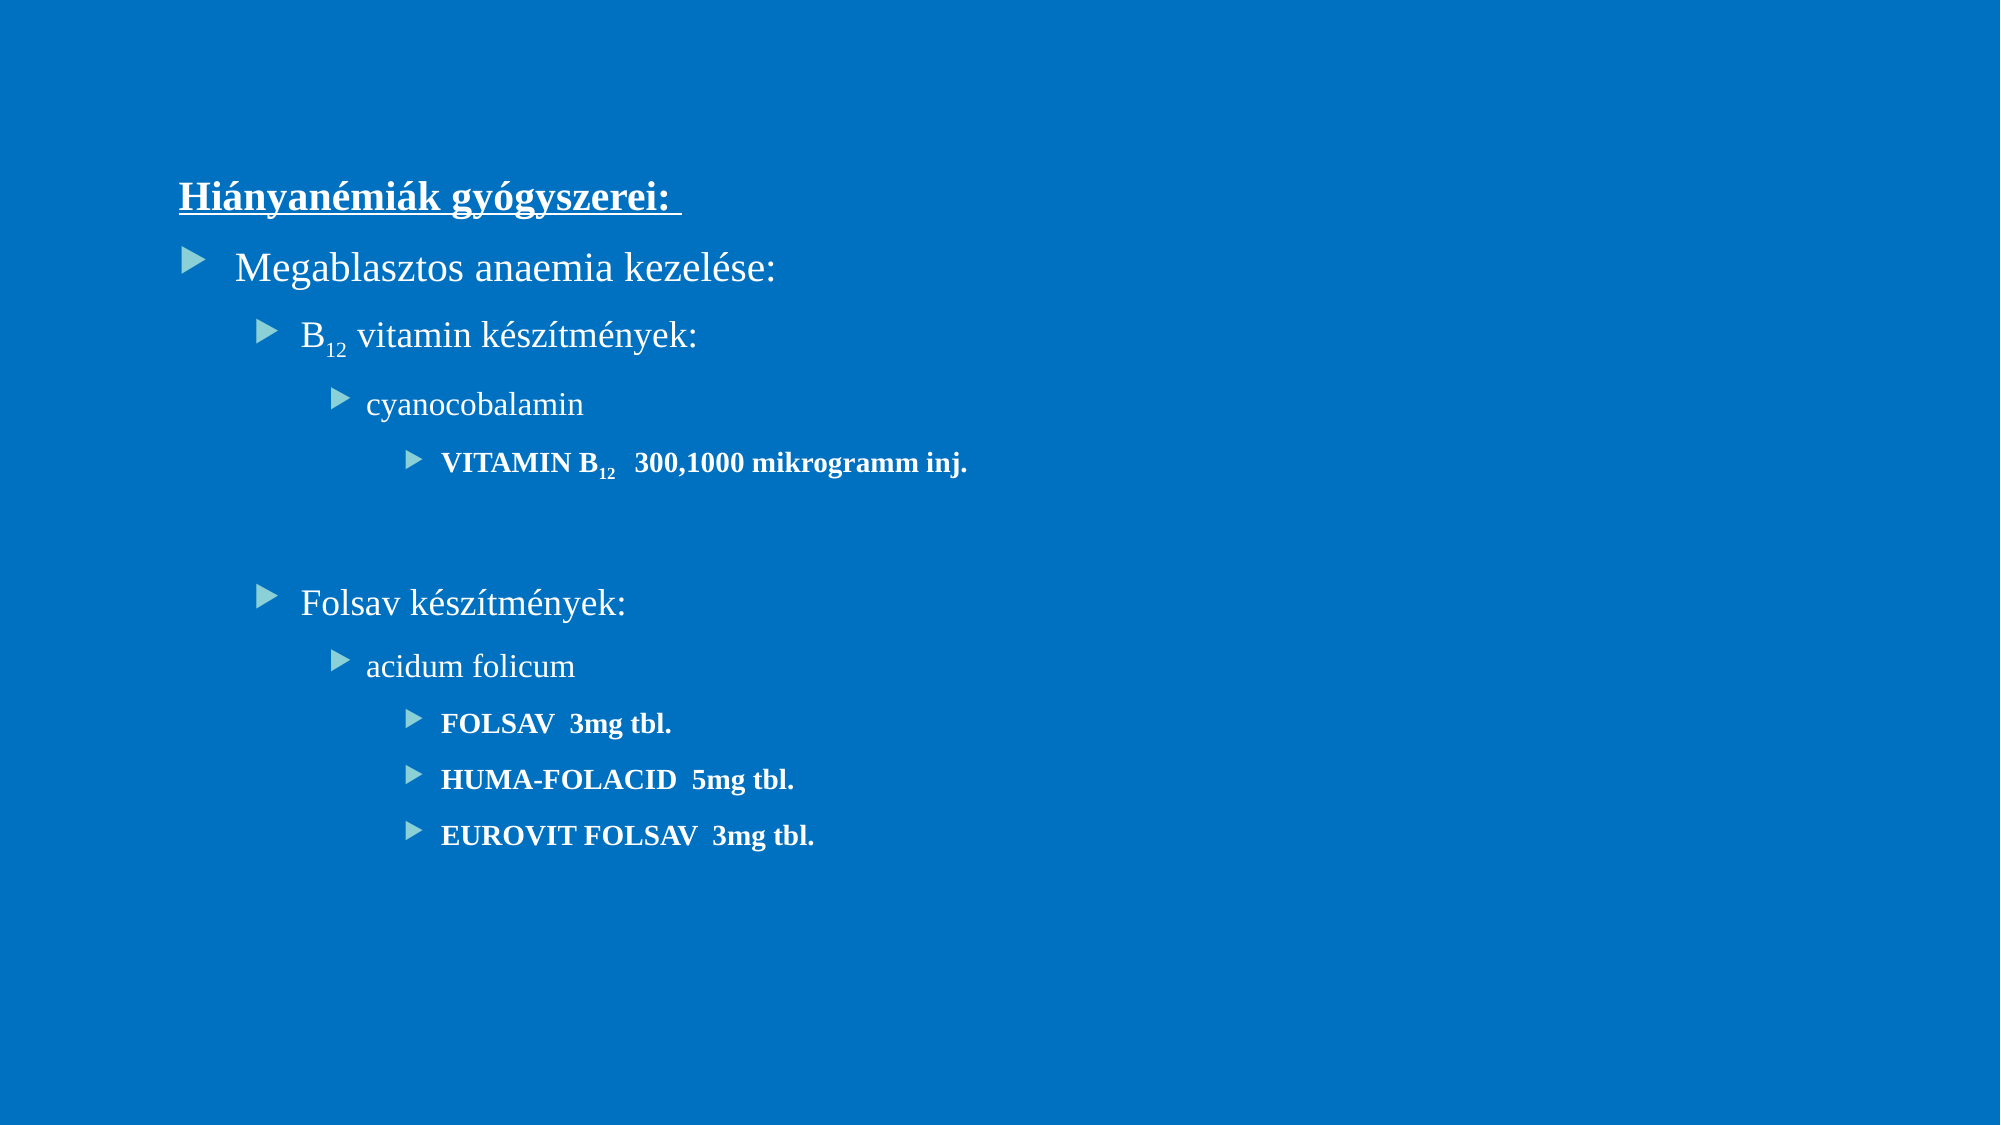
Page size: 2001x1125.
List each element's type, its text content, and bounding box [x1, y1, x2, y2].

list Hiányanémiák gyógyszerei: Megablasztos anaemia kezelése: B12 vitamin készítmények: cyanocobalamin VITAMIN B12 300,1000 mikrogramm inj. Folsav készítmények: acidum folicum FOLSAV 3mg tbl. HUMA-FOLACID 5mg tbl. EUROVIT FOLSAV 3mg tbl. [163, 160, 1737, 1024]
